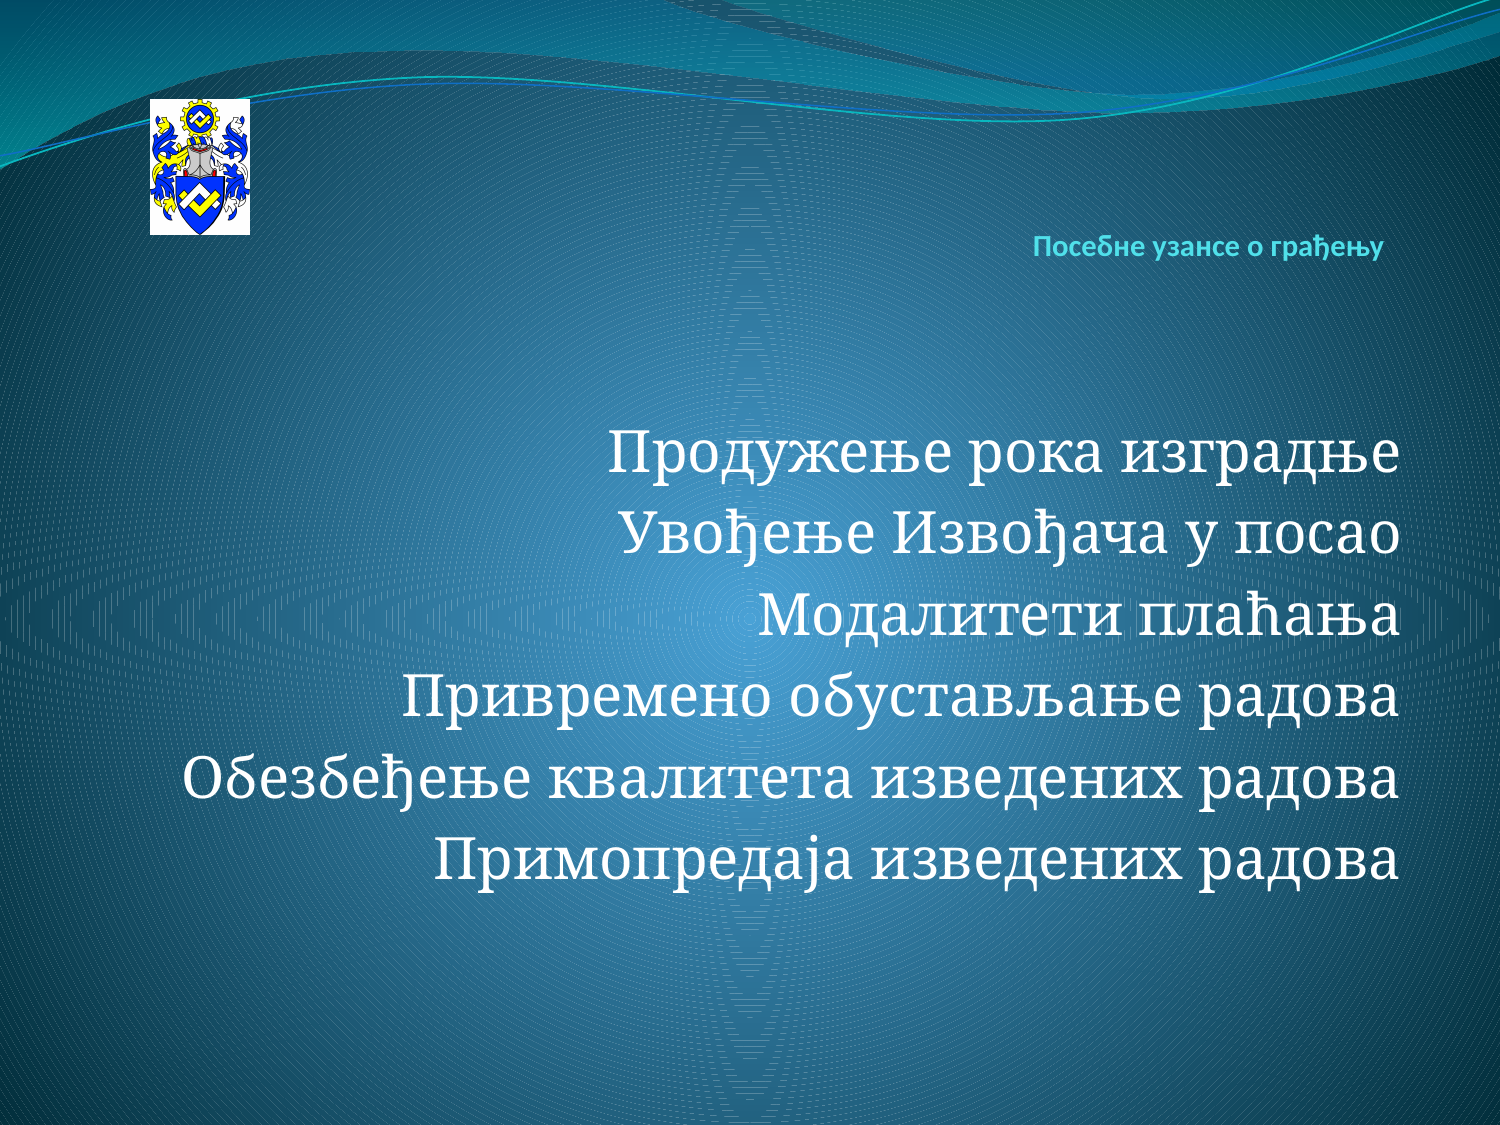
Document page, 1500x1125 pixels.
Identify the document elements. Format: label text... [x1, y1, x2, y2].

title Посебне узансе о грађењу [112, 37, 1388, 263]
subtitle Продужење рока изградње Увођење Извођача у посао Модалитети плаћања Привремено обустављање радова Обезбеђење квалитета изведених радова Примопредаја изведених радова [125, 324, 1413, 1063]
picture [149, 99, 251, 235]
